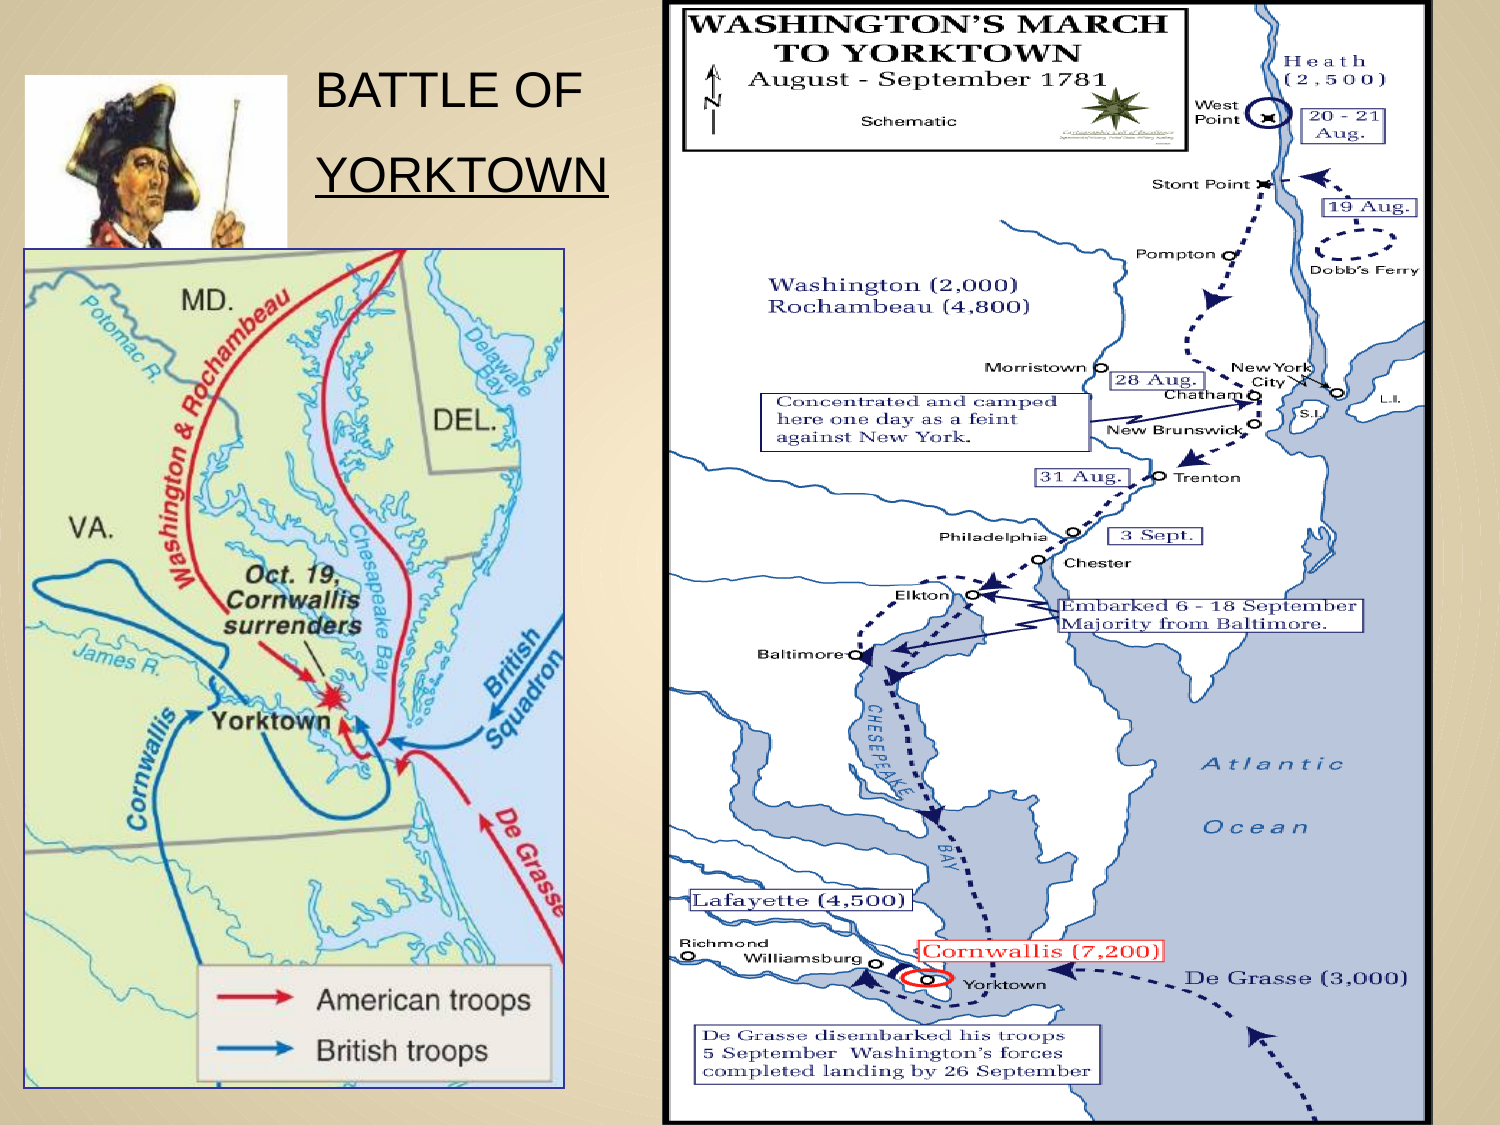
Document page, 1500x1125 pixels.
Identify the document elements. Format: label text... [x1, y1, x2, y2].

picture [24, 249, 564, 1088]
picture [662, 0, 1433, 1125]
text_box BATTLE OF YORKTOWN [300, 50, 638, 215]
picture [24, 75, 288, 248]
